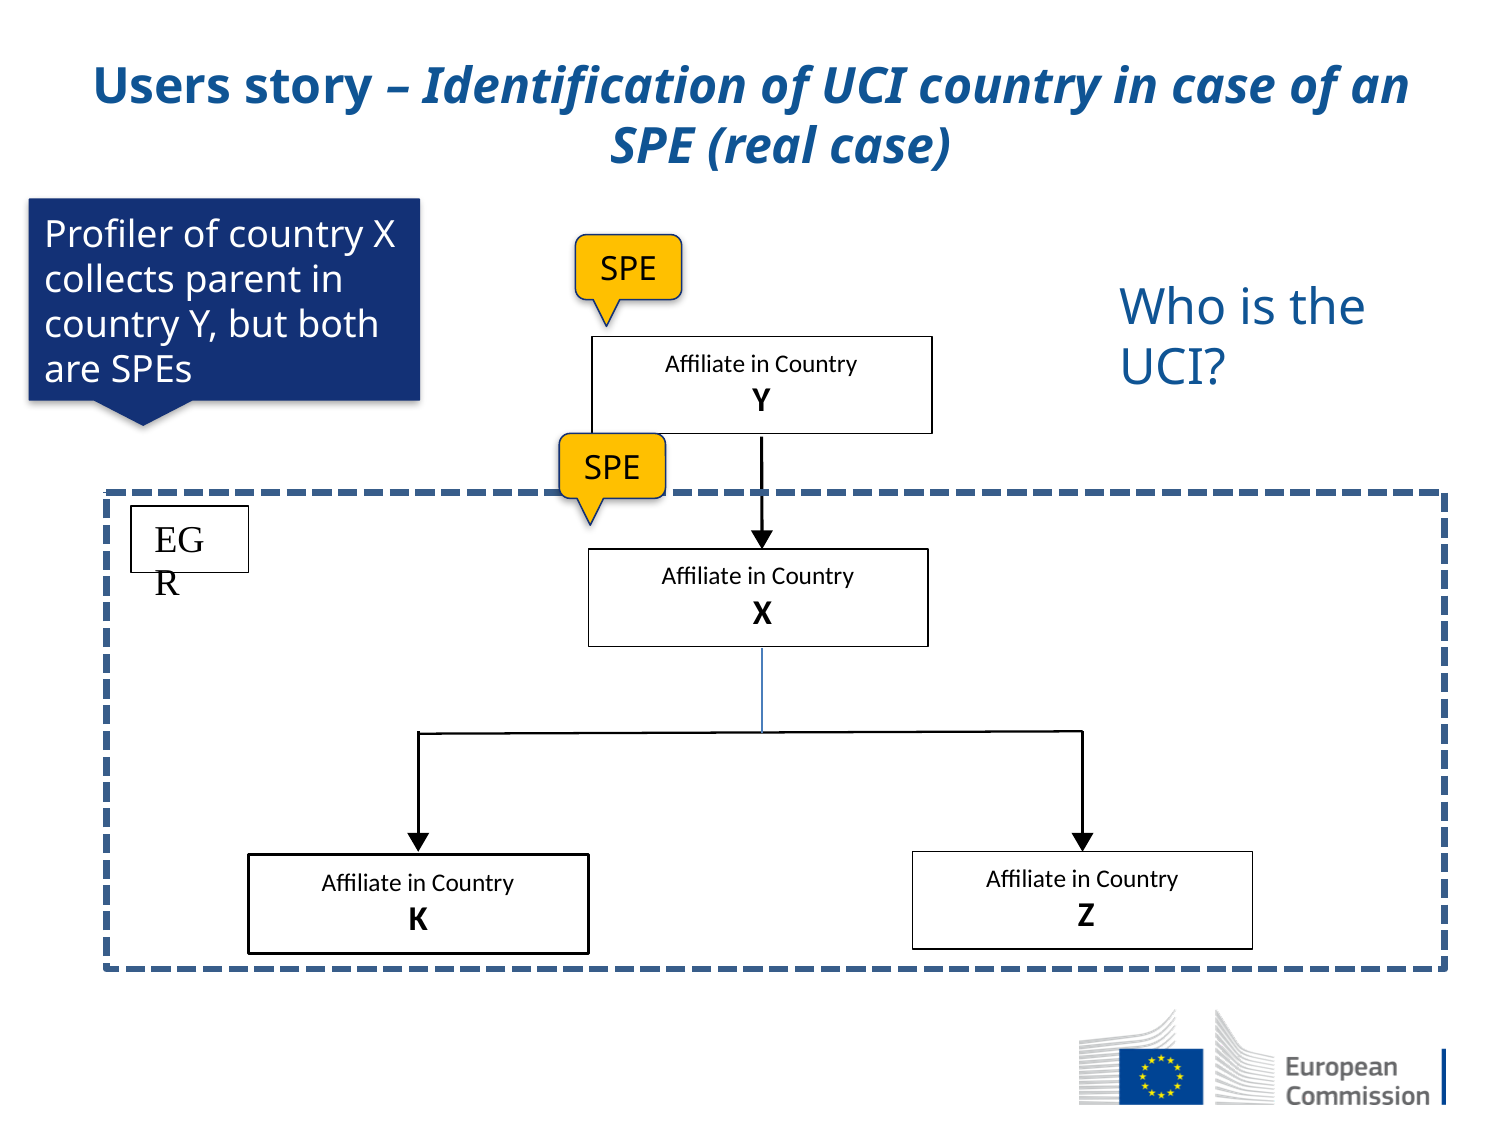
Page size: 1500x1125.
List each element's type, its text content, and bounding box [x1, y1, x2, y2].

text_box SPE [574, 233, 683, 253]
title Users story – Identification of UCI country in case of an SPE (real case) [76, 66, 1427, 221]
text_box Profiler of country X collects parent in country Y, but both are SPEs [28, 198, 421, 254]
picture [1078, 1008, 1447, 1106]
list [29, 255, 1452, 977]
